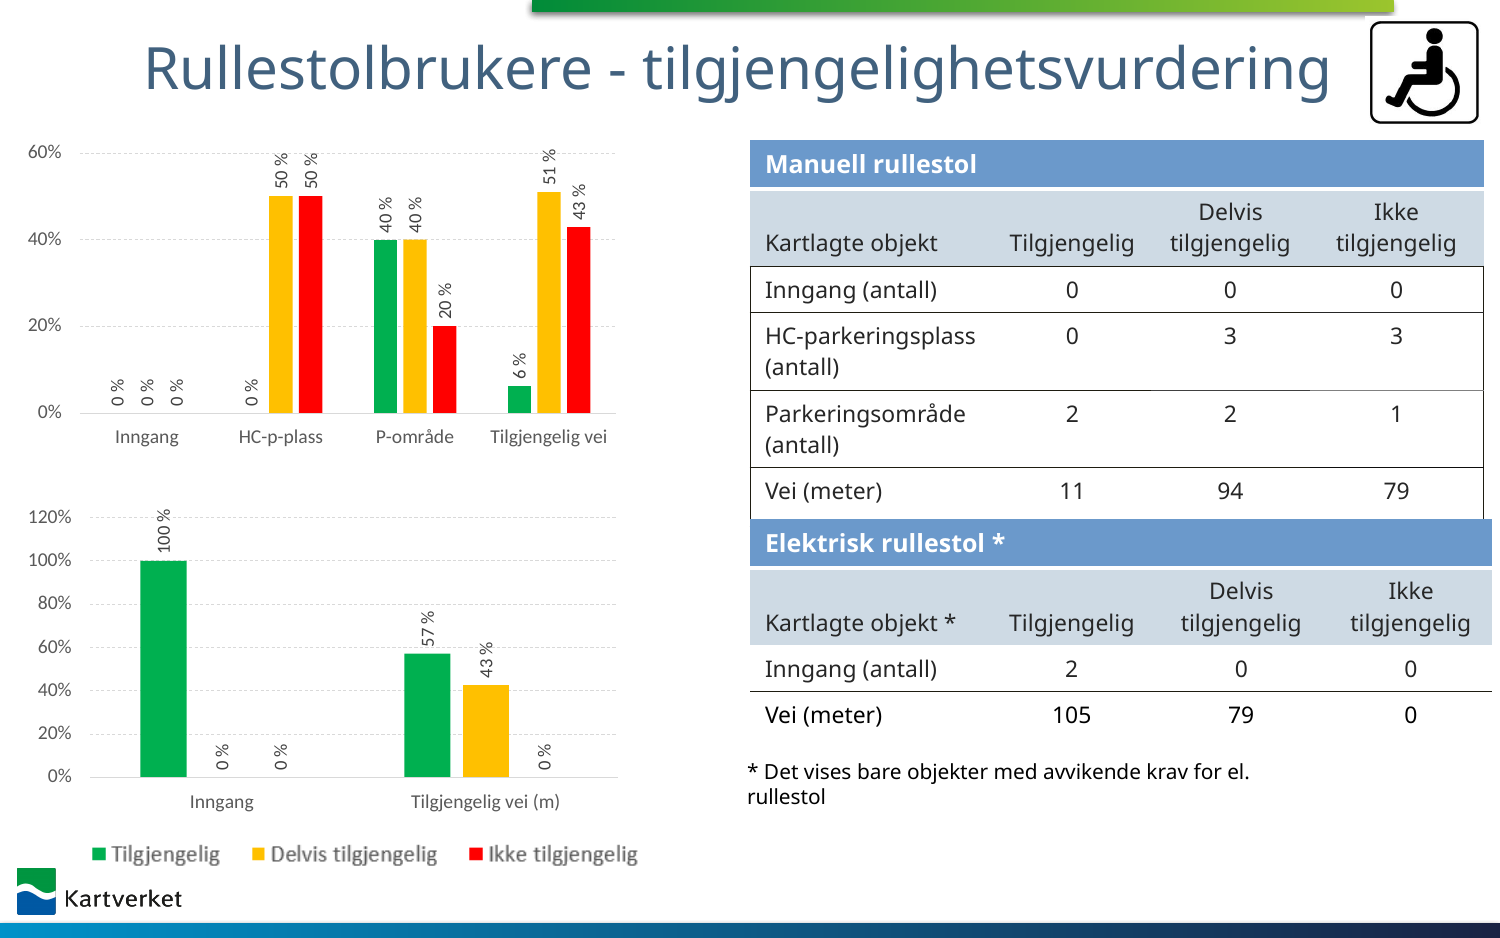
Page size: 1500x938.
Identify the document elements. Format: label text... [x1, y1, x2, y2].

table_cell 0 [1330, 692, 1492, 738]
table_cell Parkeringsområde (antall) [751, 391, 994, 467]
table_cell 3 [1310, 313, 1483, 390]
table_cell 2 [1151, 391, 1310, 467]
table_cell 0 [1151, 267, 1310, 312]
table_header Elektrisk rullestol * [750, 519, 1492, 566]
table_cell Tilgjengelig [994, 191, 1151, 266]
table_cell Inngang (antall) [750, 645, 991, 691]
text_box Rullestolbrukere - tilgjengelighetsvurdering [39, 12, 1348, 109]
table_cell 0 [994, 267, 1151, 312]
table_cell 3 [1151, 313, 1310, 390]
table_cell 0 [1153, 645, 1330, 691]
table_cell 0 [994, 313, 1151, 390]
table_cell 0 [1310, 267, 1483, 312]
picture [1365, 16, 1484, 129]
table_cell 105 [991, 692, 1153, 738]
picture [20, 499, 630, 822]
table_cell 1 [1310, 391, 1483, 467]
table_cell Kartlagte objekt [750, 191, 994, 266]
table_cell Vei (meter) [751, 468, 994, 519]
table_cell Delvis tilgjengelig [1151, 191, 1310, 266]
table_cell 11 [994, 468, 1151, 519]
table_cell 94 [1151, 468, 1310, 519]
table_cell 0 [1330, 645, 1492, 691]
text_box * Det vises bare objekter med avvikende krav for el. rullestol [732, 751, 1317, 816]
table_cell Tilgjengelig [991, 570, 1153, 645]
table_cell Ikke tilgjengelig [1310, 191, 1484, 266]
table_cell Kartlagte objekt * [750, 570, 991, 645]
table_cell Vei (meter) [750, 692, 991, 738]
table_cell Ikke tilgjengelig [1330, 570, 1492, 645]
table_cell 79 [1153, 692, 1330, 738]
picture [86, 838, 643, 870]
table_cell 2 [991, 645, 1153, 691]
table_header Manuell rullestol [750, 140, 1484, 187]
table_cell 2 [994, 391, 1151, 467]
table_cell HC-parkeringsplass (antall) [751, 313, 994, 390]
table_cell Inngang (antall) [751, 267, 994, 312]
table_cell Delvis tilgjengelig [1153, 570, 1330, 645]
table_cell 79 [1310, 468, 1483, 519]
picture [20, 135, 629, 457]
